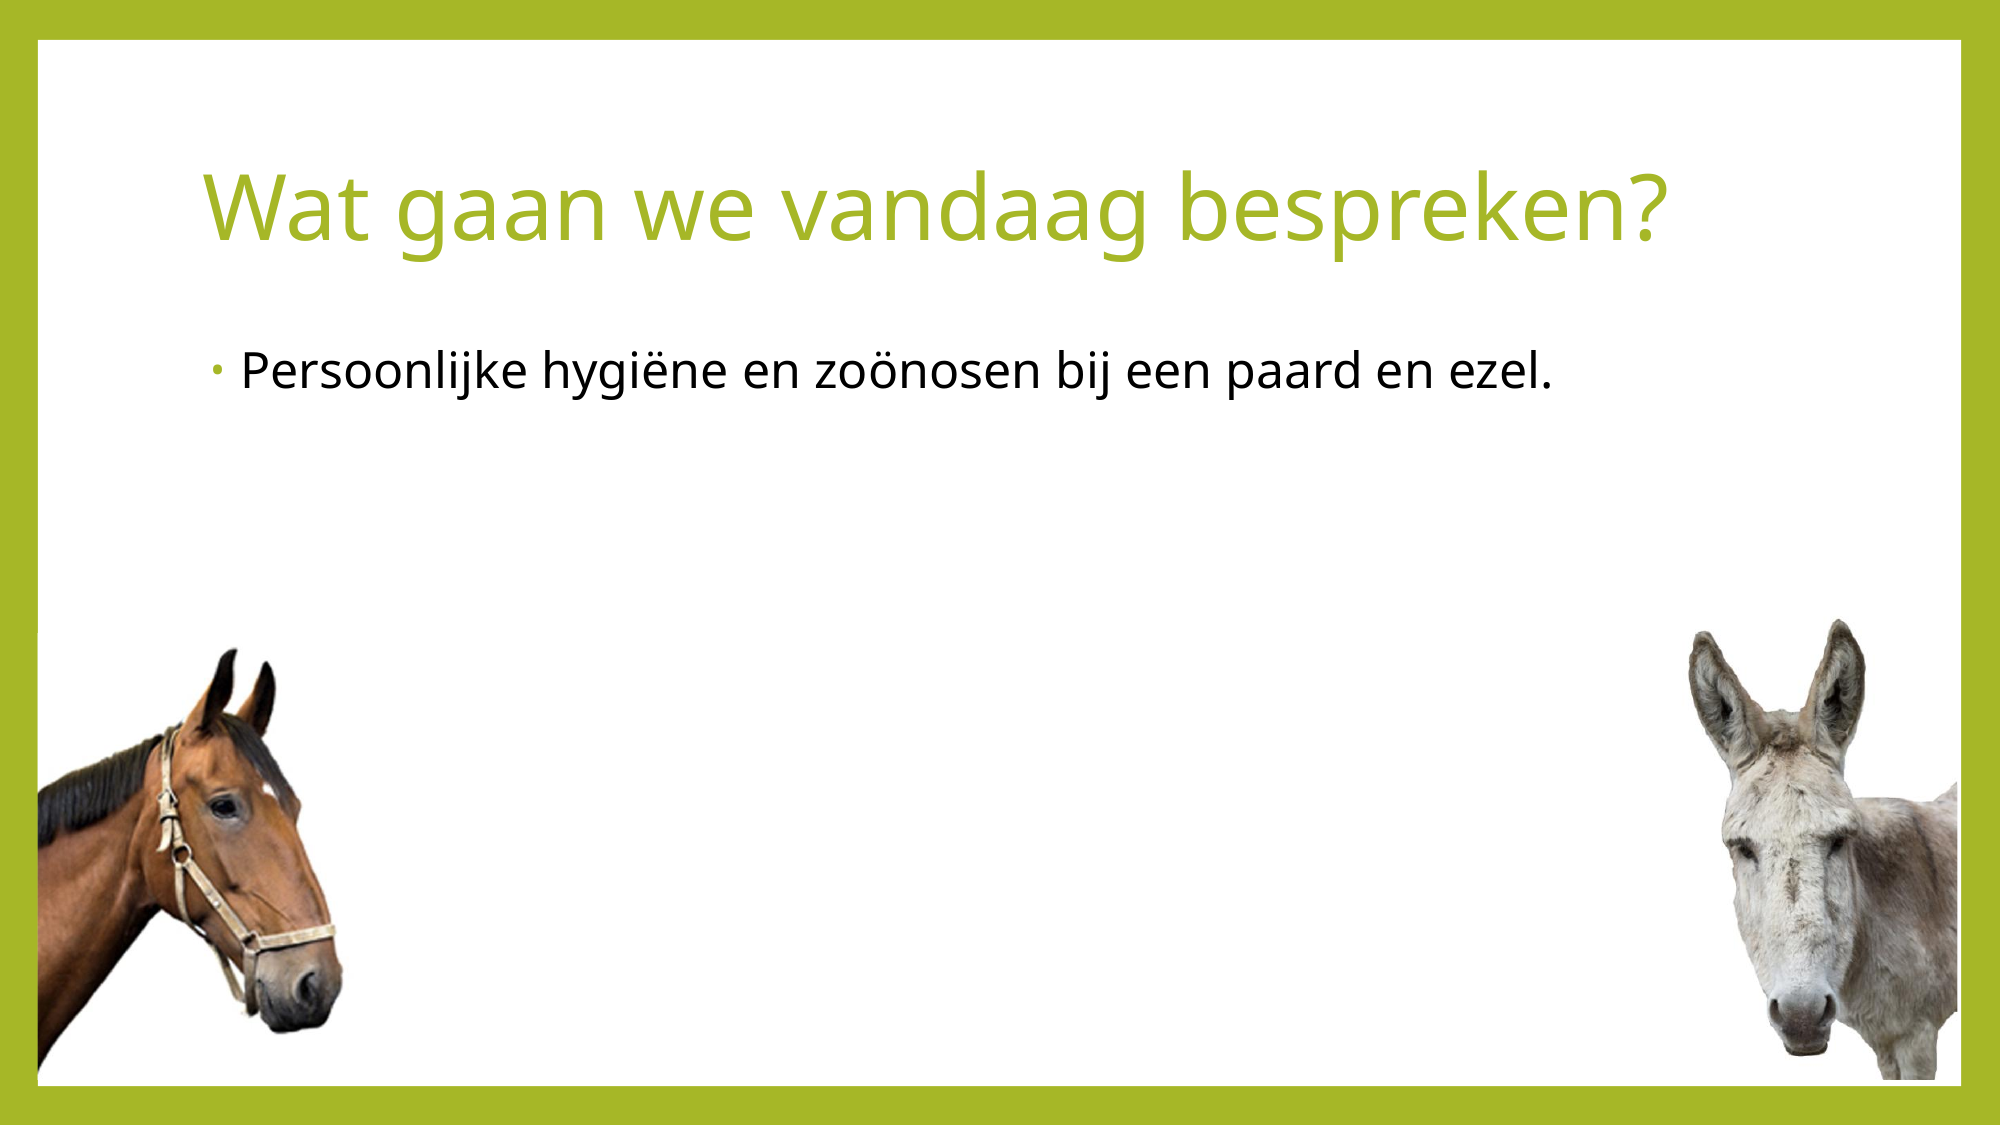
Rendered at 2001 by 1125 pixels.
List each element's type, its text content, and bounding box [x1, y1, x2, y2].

picture [1563, 609, 1958, 1080]
title Wat gaan we vandaag bespreken? [187, 99, 1808, 323]
picture [37, 633, 412, 1080]
list Persoonlijke hygiëne en zoönosen bij een paard en ezel. [187, 337, 1808, 1000]
